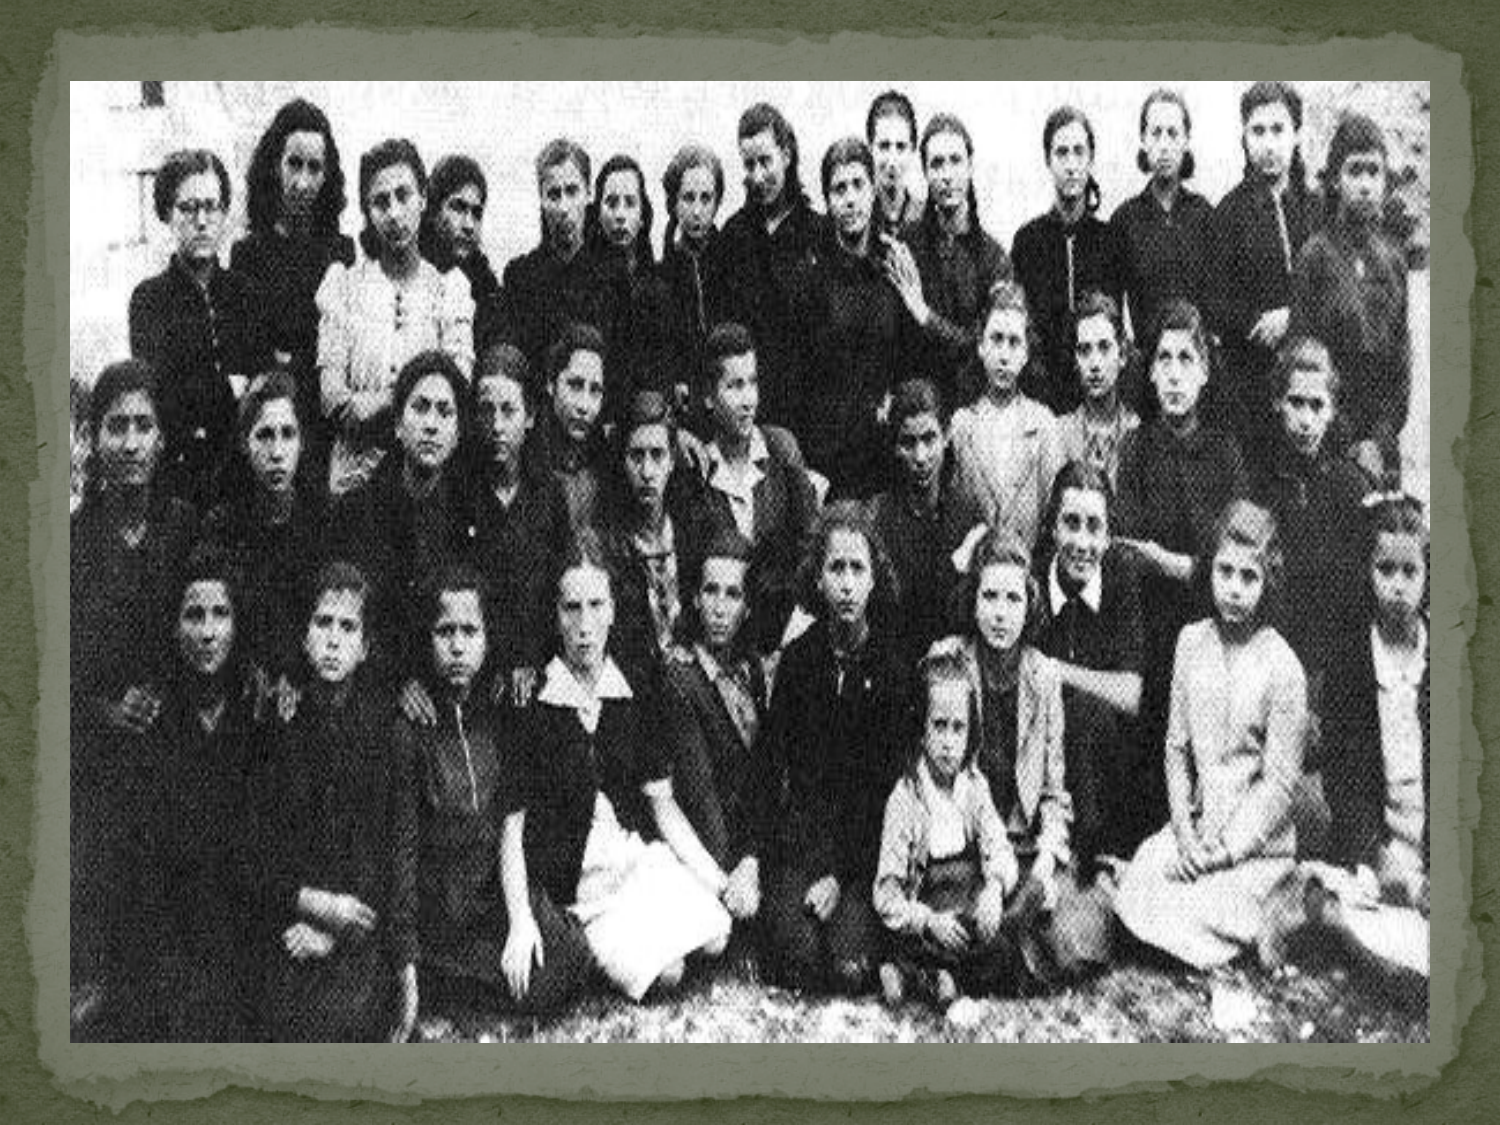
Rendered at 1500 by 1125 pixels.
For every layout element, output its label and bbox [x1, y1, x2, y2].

list [74, 85, 1427, 1040]
